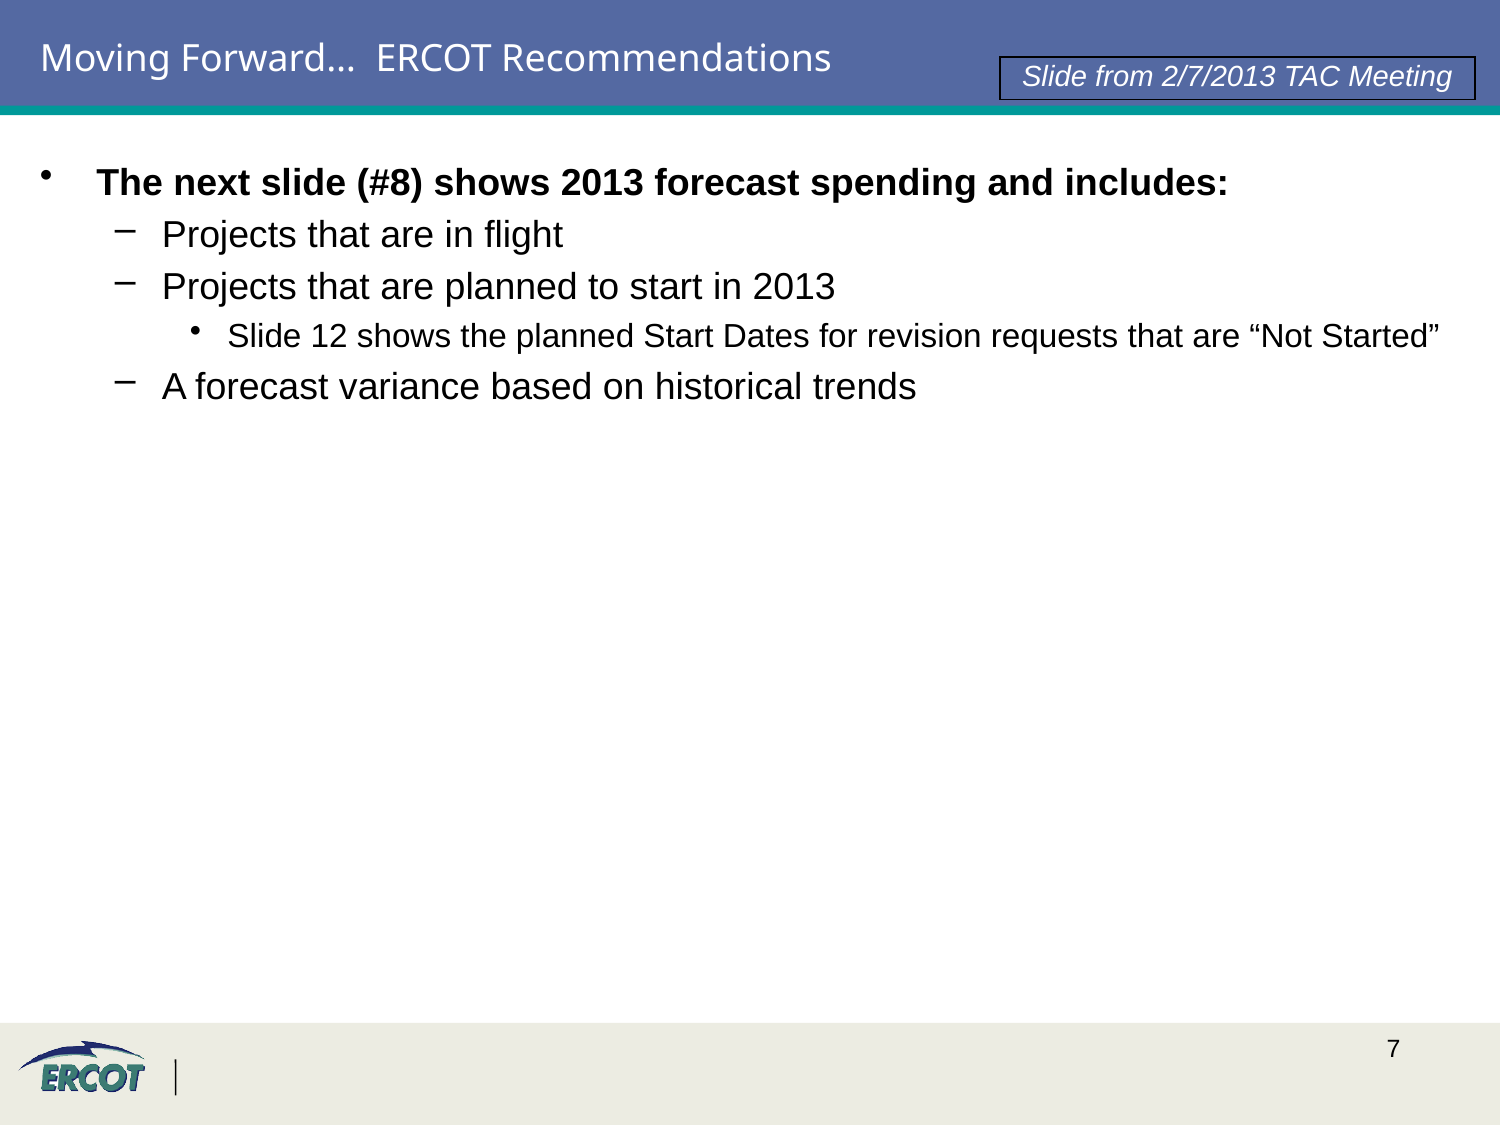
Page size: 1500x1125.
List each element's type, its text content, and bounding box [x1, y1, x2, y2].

title Moving Forward… ERCOT Recommendations [24, 0, 1300, 113]
text_box Slide from 2/7/2013 TAC Meeting [999, 56, 1475, 100]
list The next slide (#8) shows 2013 forecast spending and includes: Projects that are in flight Projects that are planned to start in 2013 Slide 12 shows the planned Start Dates for revision requests that are “Not Started” A forecast variance based on historical trends [24, 149, 1475, 988]
picture [10, 1031, 151, 1111]
